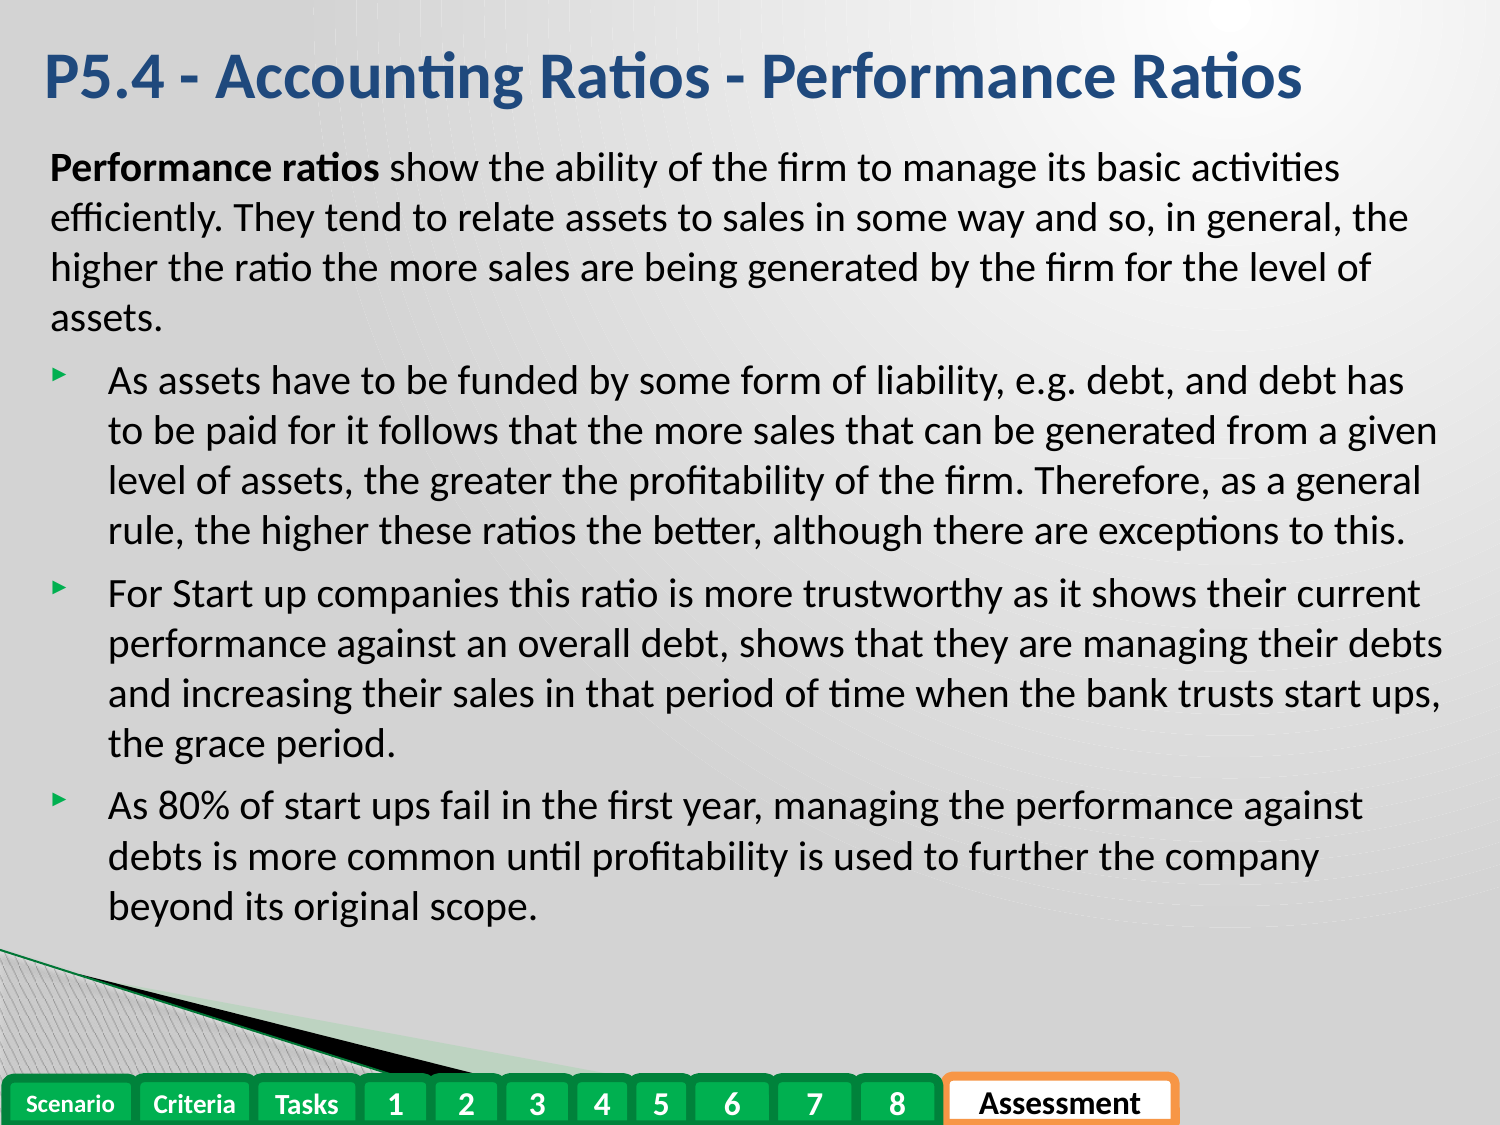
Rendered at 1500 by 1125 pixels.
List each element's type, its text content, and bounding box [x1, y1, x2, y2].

title P5.4 - Accounting Ratios - Performance Ratios [29, 19, 1471, 126]
list Performance ratios show the ability of the firm to manage its basic activities efficiently. They tend to relate assets to sales in some way and so, in general, the higher the ratio the more sales are being generated by the firm for the level of assets. As assets have to be funded by some form of liability, e.g. debt, and debt has to be paid for it follows that the more sales that can be generated from a given level of assets, the greater the profitability of the firm. Therefore, as a general rule, the higher these ratios the better, although there are exceptions to this. For Start up companies this ratio is more trustworthy as it shows their current performance against an overall debt, shows that they are managing their debts and increasing their sales in that period of time when the bank trusts start ups, the grace period. As 80% of start ups fail in the first year, managing the performance against debts is more common until profitability is used to further the company beyond its original scope. [35, 132, 1465, 1000]
